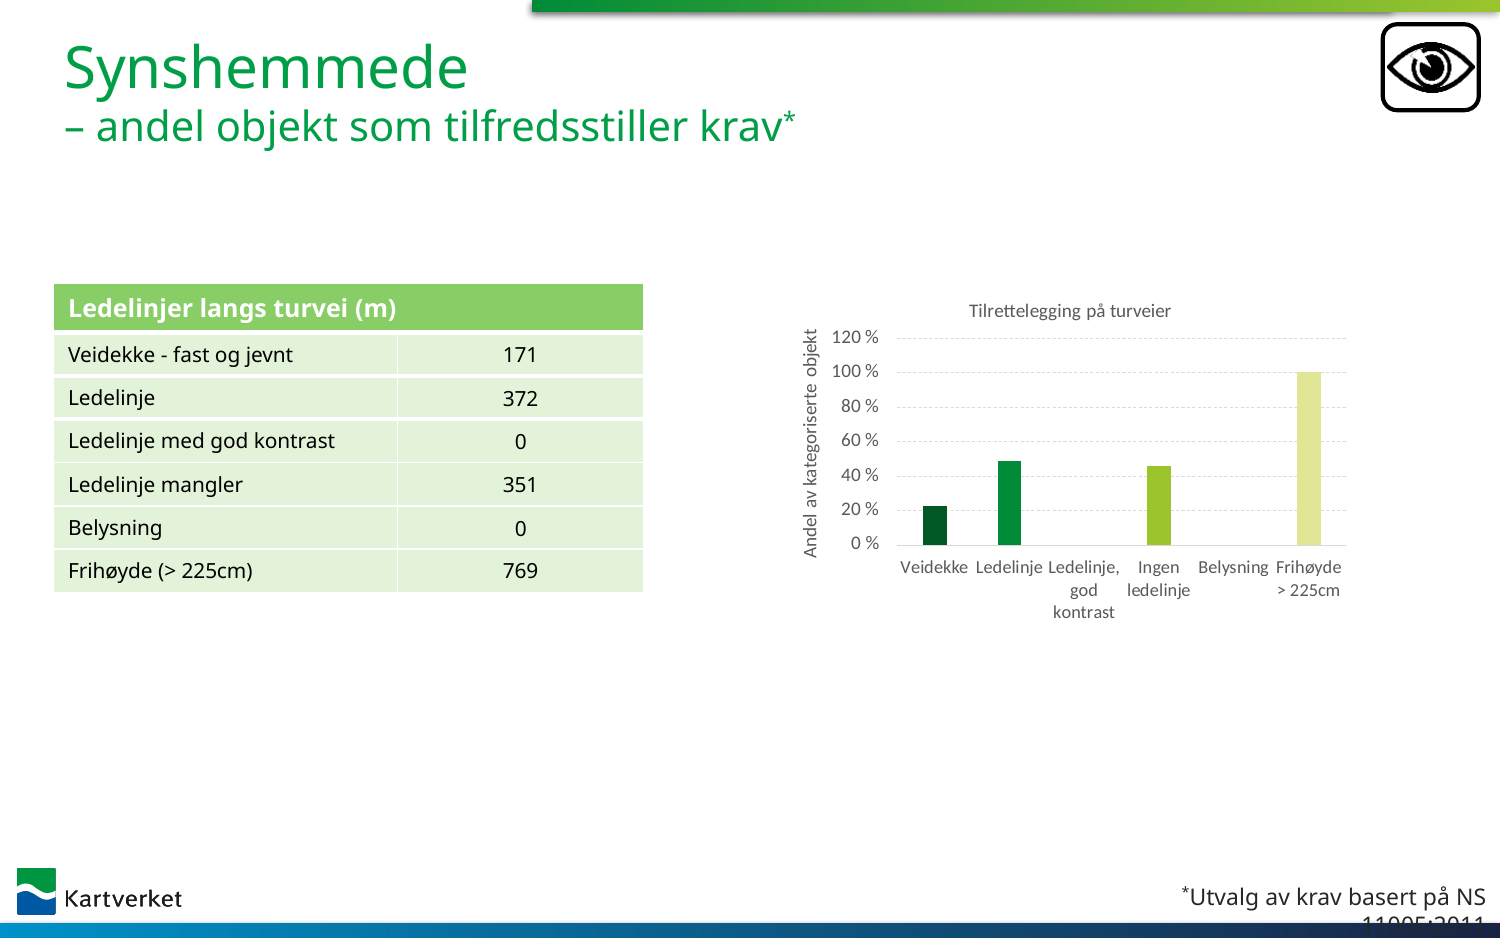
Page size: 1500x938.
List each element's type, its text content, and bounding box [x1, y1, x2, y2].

table_cell 171 [398, 335, 643, 374]
table_cell 351 [398, 463, 643, 505]
table_cell Frihøyde (> 225cm) [54, 550, 397, 592]
table_cell Ledelinje mangler [54, 463, 397, 505]
table_cell 0 [398, 507, 643, 548]
text_box *Utvalg av krav basert på NS 11005:2011 [1068, 873, 1500, 938]
table_cell Belysning [54, 507, 397, 548]
text_box Synshemmede – andel objekt som tilfredsstiller krav* [49, 24, 1431, 158]
table_cell 372 [398, 378, 643, 417]
picture [791, 291, 1349, 630]
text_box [1382, 24, 1480, 111]
table_cell Ledelinje med god kontrast [54, 421, 397, 462]
table_header Ledelinjer langs turvei (m) [54, 284, 643, 330]
table_cell Veidekke - fast og jevnt [54, 335, 397, 374]
table_cell 769 [398, 550, 643, 592]
table_cell 0 [398, 421, 643, 462]
table_cell Ledelinje [54, 378, 397, 417]
